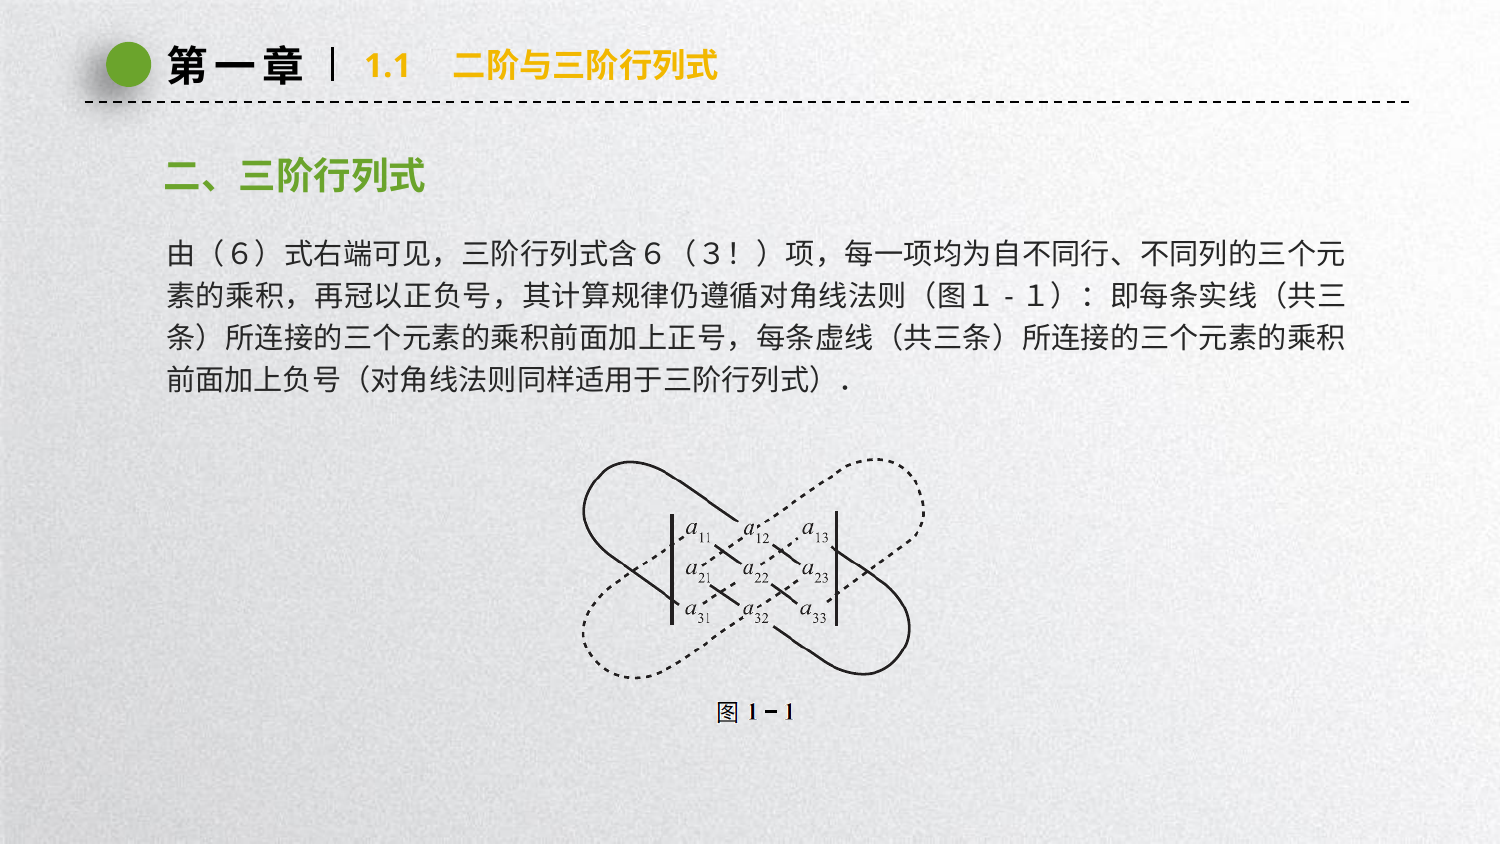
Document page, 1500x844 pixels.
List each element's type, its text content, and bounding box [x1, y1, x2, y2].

text_box 由（６）式右端可见，三阶行列式含６（３！）项，每一项均为自不同行、不同列的三个元素的乘积，再冠以正负号，其计算规律仍遵循对角线法则（图１-１）：即每条实线（共三条）所连接的三个元素的乘积前面加上正号，每条虚线（共三条）所连接的三个元素的乘积前面加上负号（对角线法则同样适用于三阶行列式）． [151, 220, 1362, 404]
picture [0, 0, 1500, 844]
text_box 二、三阶行列式 [148, 144, 1360, 205]
text_box 1.1 二阶与三阶行列式 [349, 37, 734, 92]
text_box [104, 39, 152, 90]
text_box 第一章 [152, 32, 320, 97]
